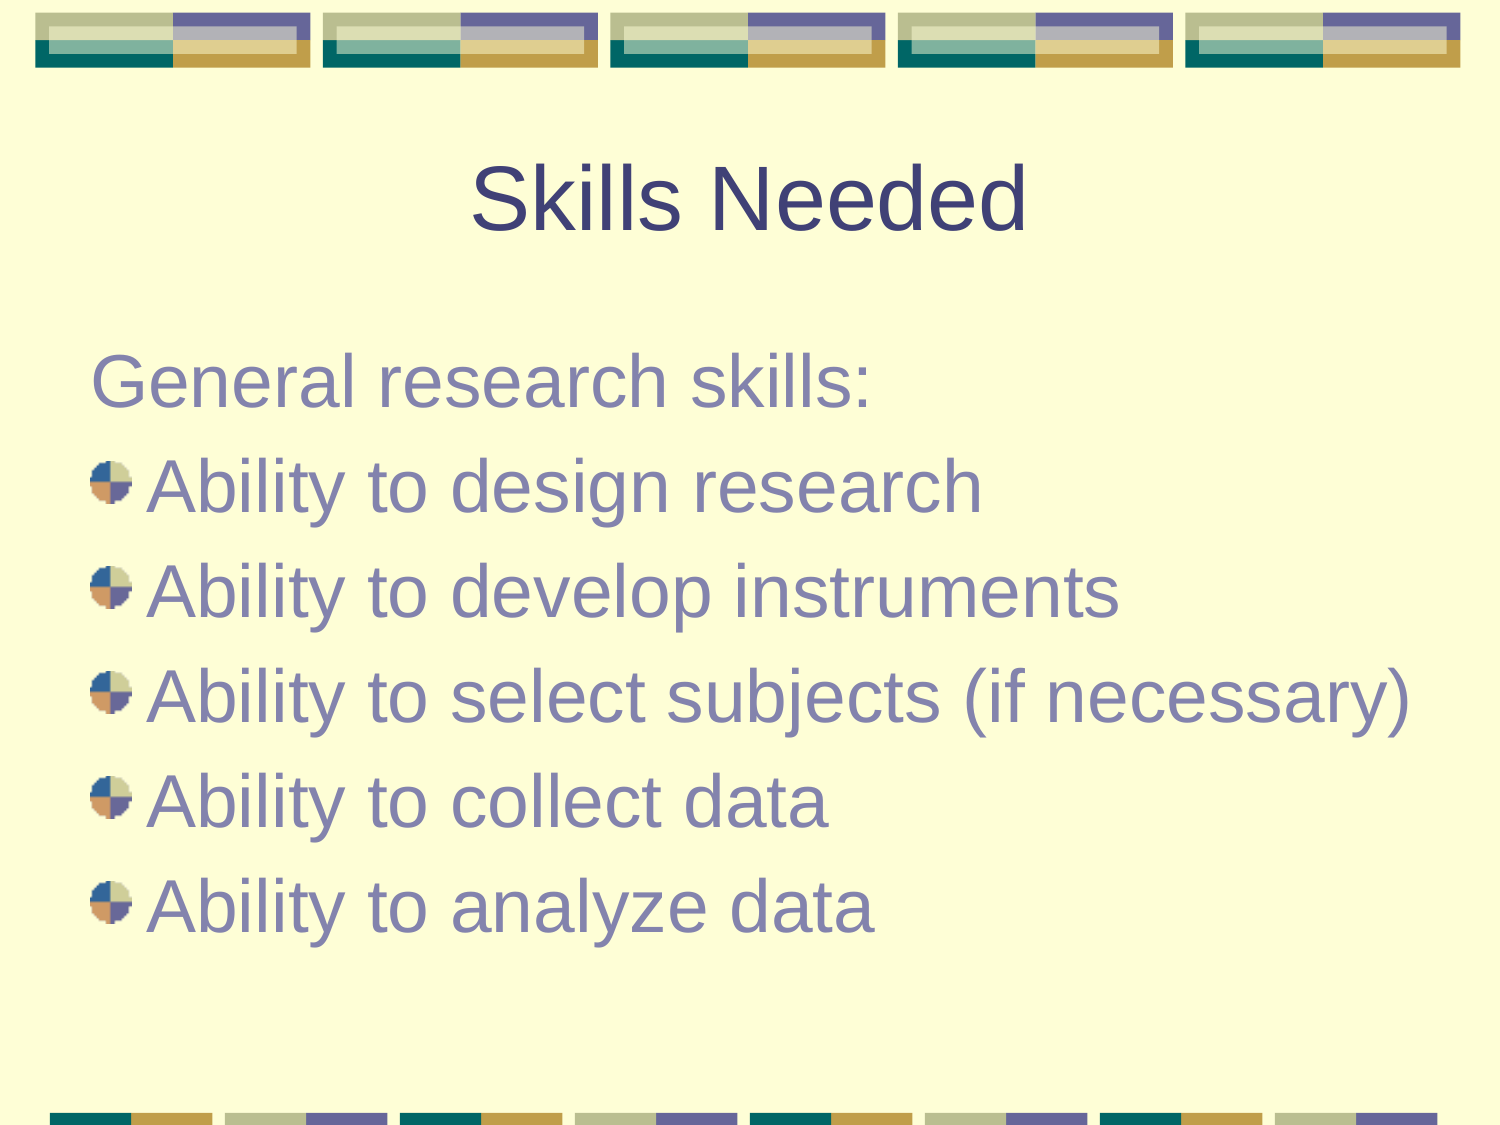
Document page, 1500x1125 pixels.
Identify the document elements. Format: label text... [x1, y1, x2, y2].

picture [90, 671, 132, 714]
picture [90, 881, 132, 924]
picture [90, 566, 132, 609]
title Skills Needed [112, 99, 1388, 288]
list General research skills: Ability to design research Ability to develop instruments Ability to select subjects (if necessary) Ability to collect data Ability to analyze data [74, 324, 1451, 1013]
picture [90, 776, 132, 819]
picture [90, 461, 132, 504]
